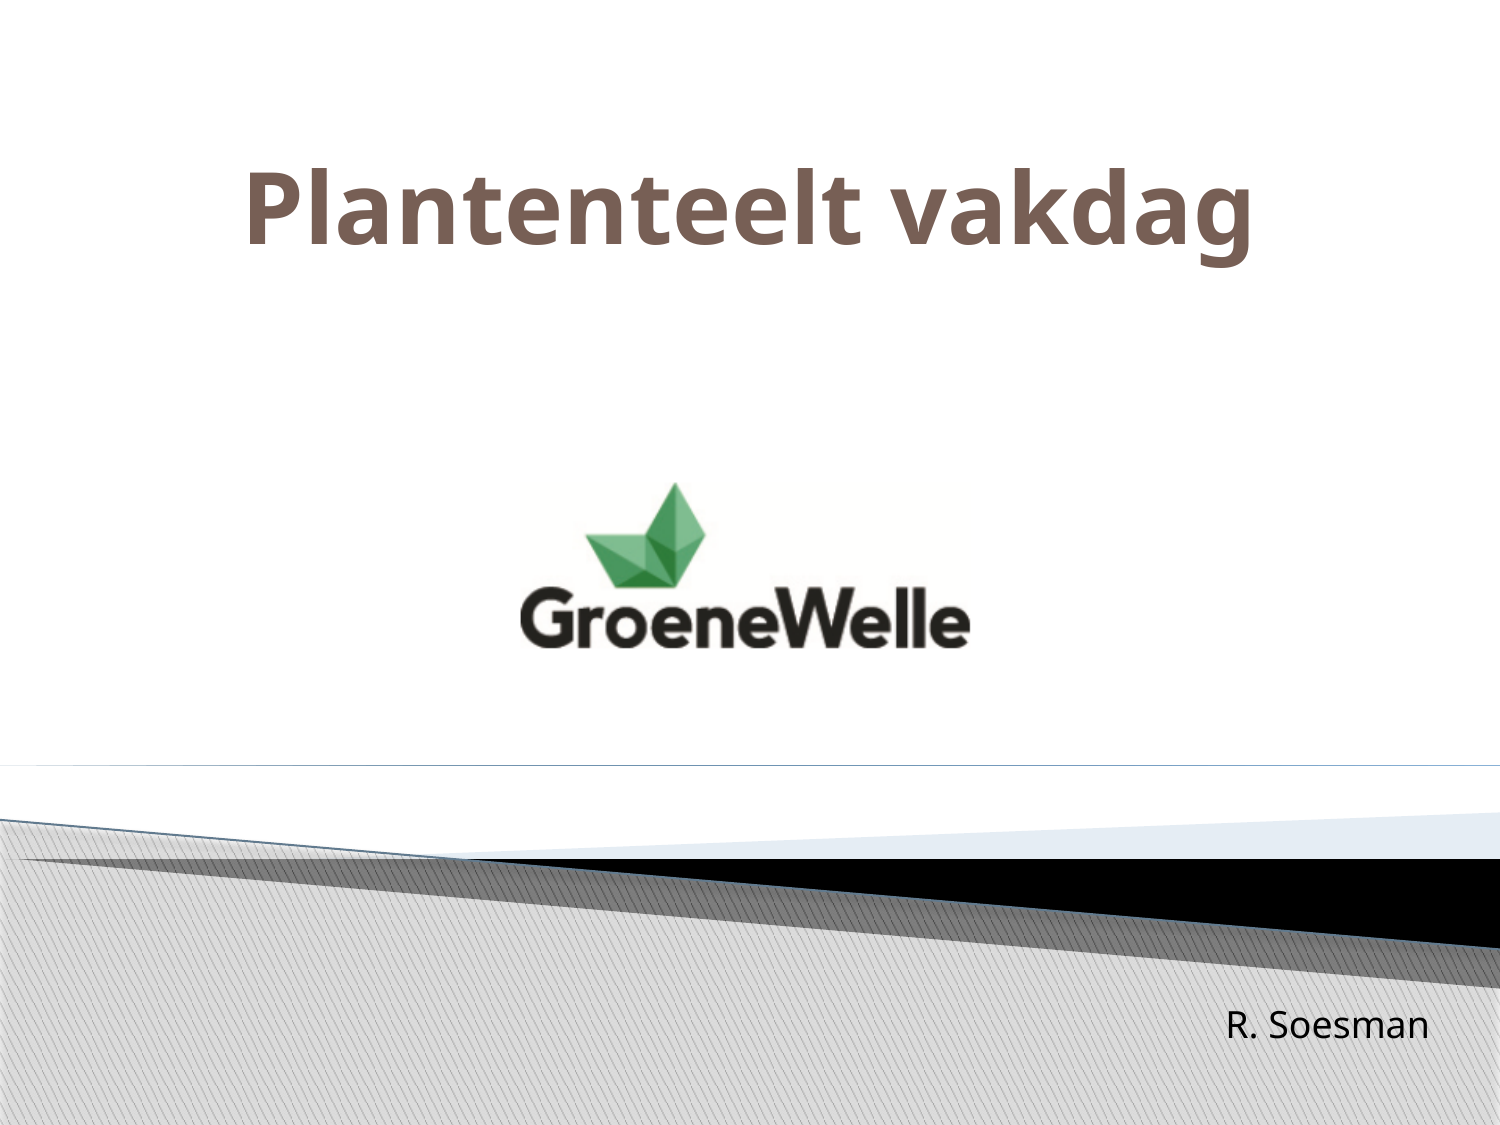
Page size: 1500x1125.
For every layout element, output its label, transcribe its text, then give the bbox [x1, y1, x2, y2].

picture [5, 859, 1500, 989]
picture [510, 464, 990, 661]
text_box R. Soesman [1210, 993, 1500, 1054]
title Plantenteelt vakdag [112, 30, 1388, 273]
